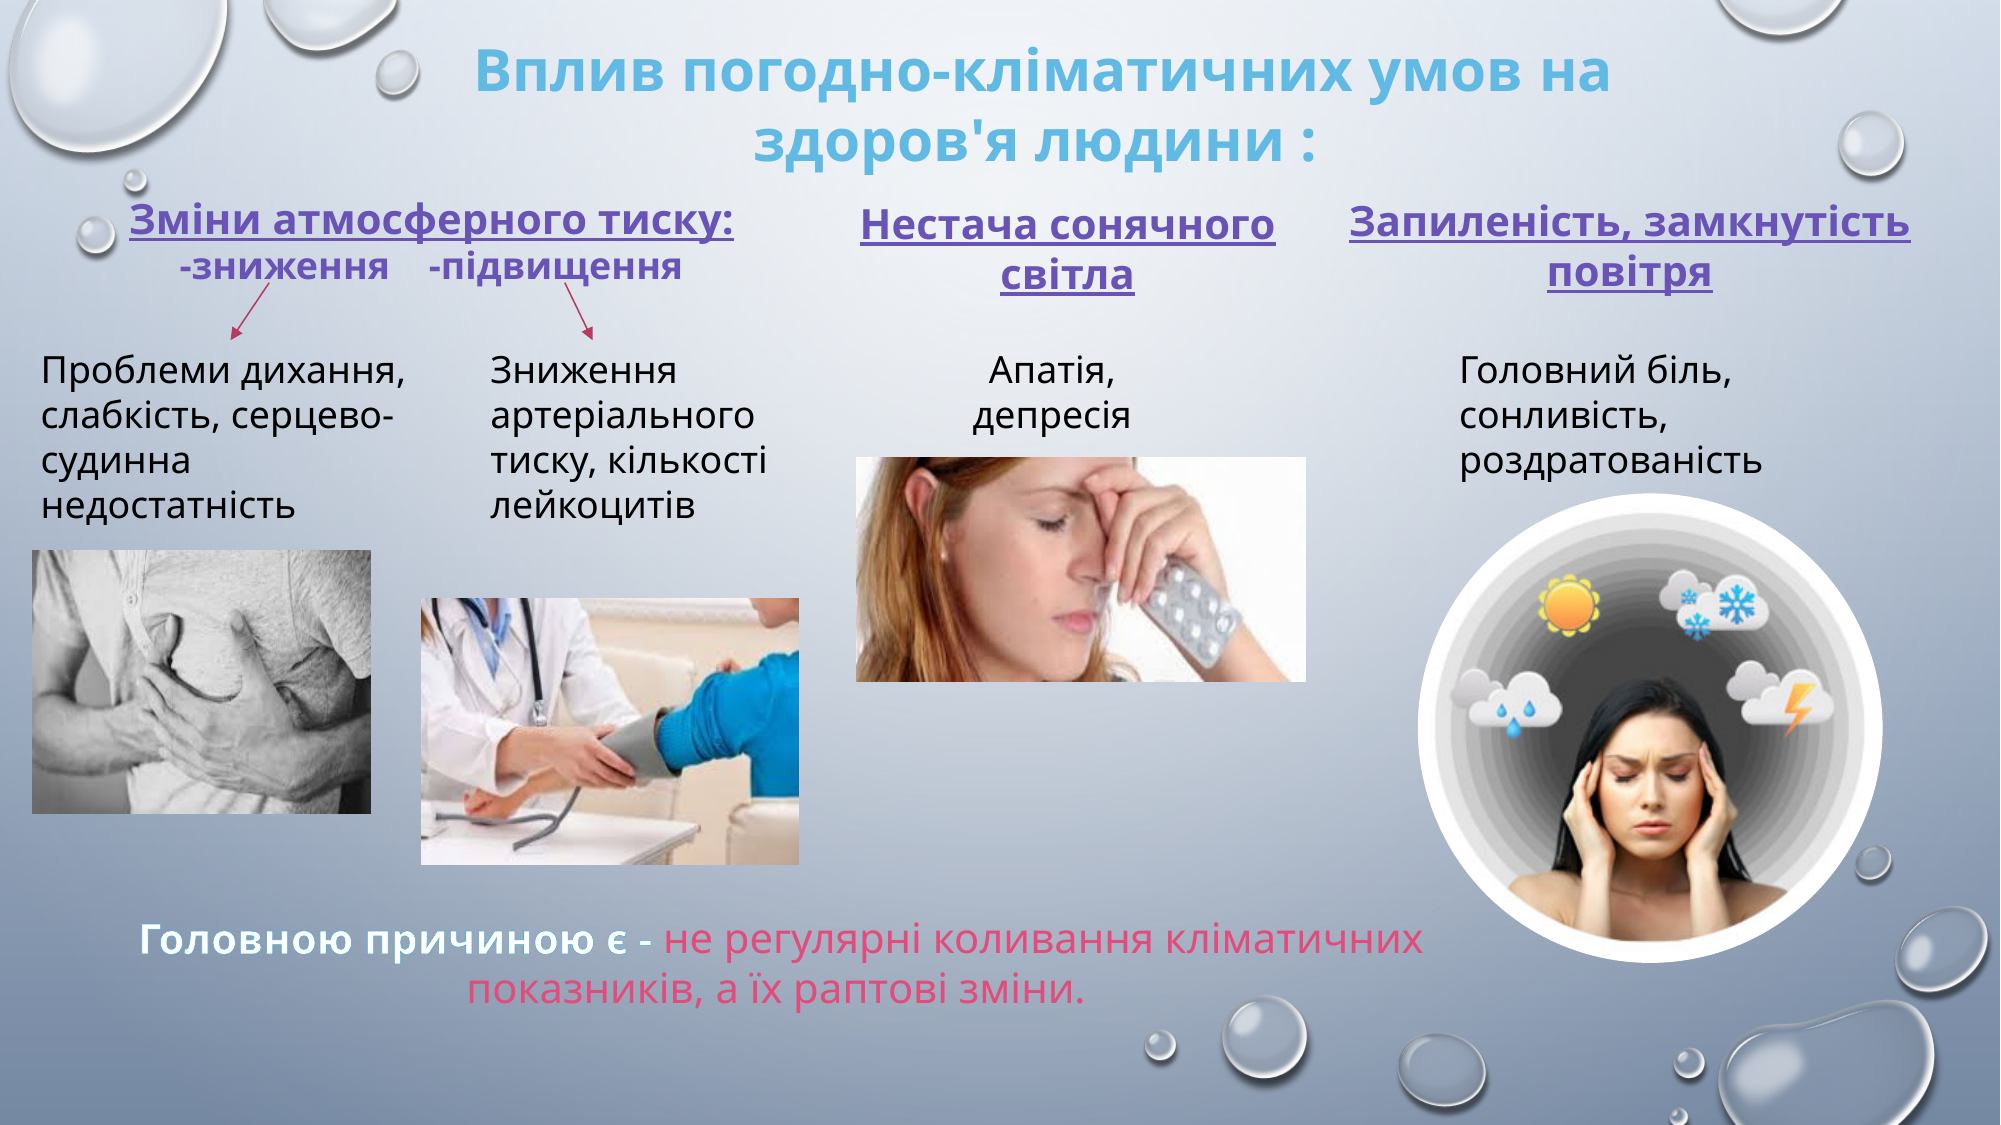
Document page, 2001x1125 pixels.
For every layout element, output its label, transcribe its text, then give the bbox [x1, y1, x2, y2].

text_box Зміни атмосферного тиску: -зниження -підвищення [0, 185, 863, 295]
text_box Апатія, депресія [903, 339, 1202, 444]
text_box Вплив погодно-кліматичних умов на здоров'я людини : [318, 26, 1753, 181]
picture [0, 0, 2000, 1125]
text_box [230, 282, 270, 341]
text_box Проблеми дихання, слабкість, серцево-судинна недостатність [25, 339, 436, 534]
text_box Нестача сонячного світла [786, 190, 1349, 305]
text_box Головною причиною є - не регулярні коливання кліматичних показників, а їх раптові зміни. [68, 904, 1484, 1020]
text_box Зниження артеріального тиску, кількості лейкоцитів [475, 339, 799, 534]
text_box Головний біль, сонливість, роздратованість [1444, 339, 1883, 489]
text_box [564, 282, 593, 341]
text_box Запиленість, замкнутість повітря [1314, 187, 1946, 303]
